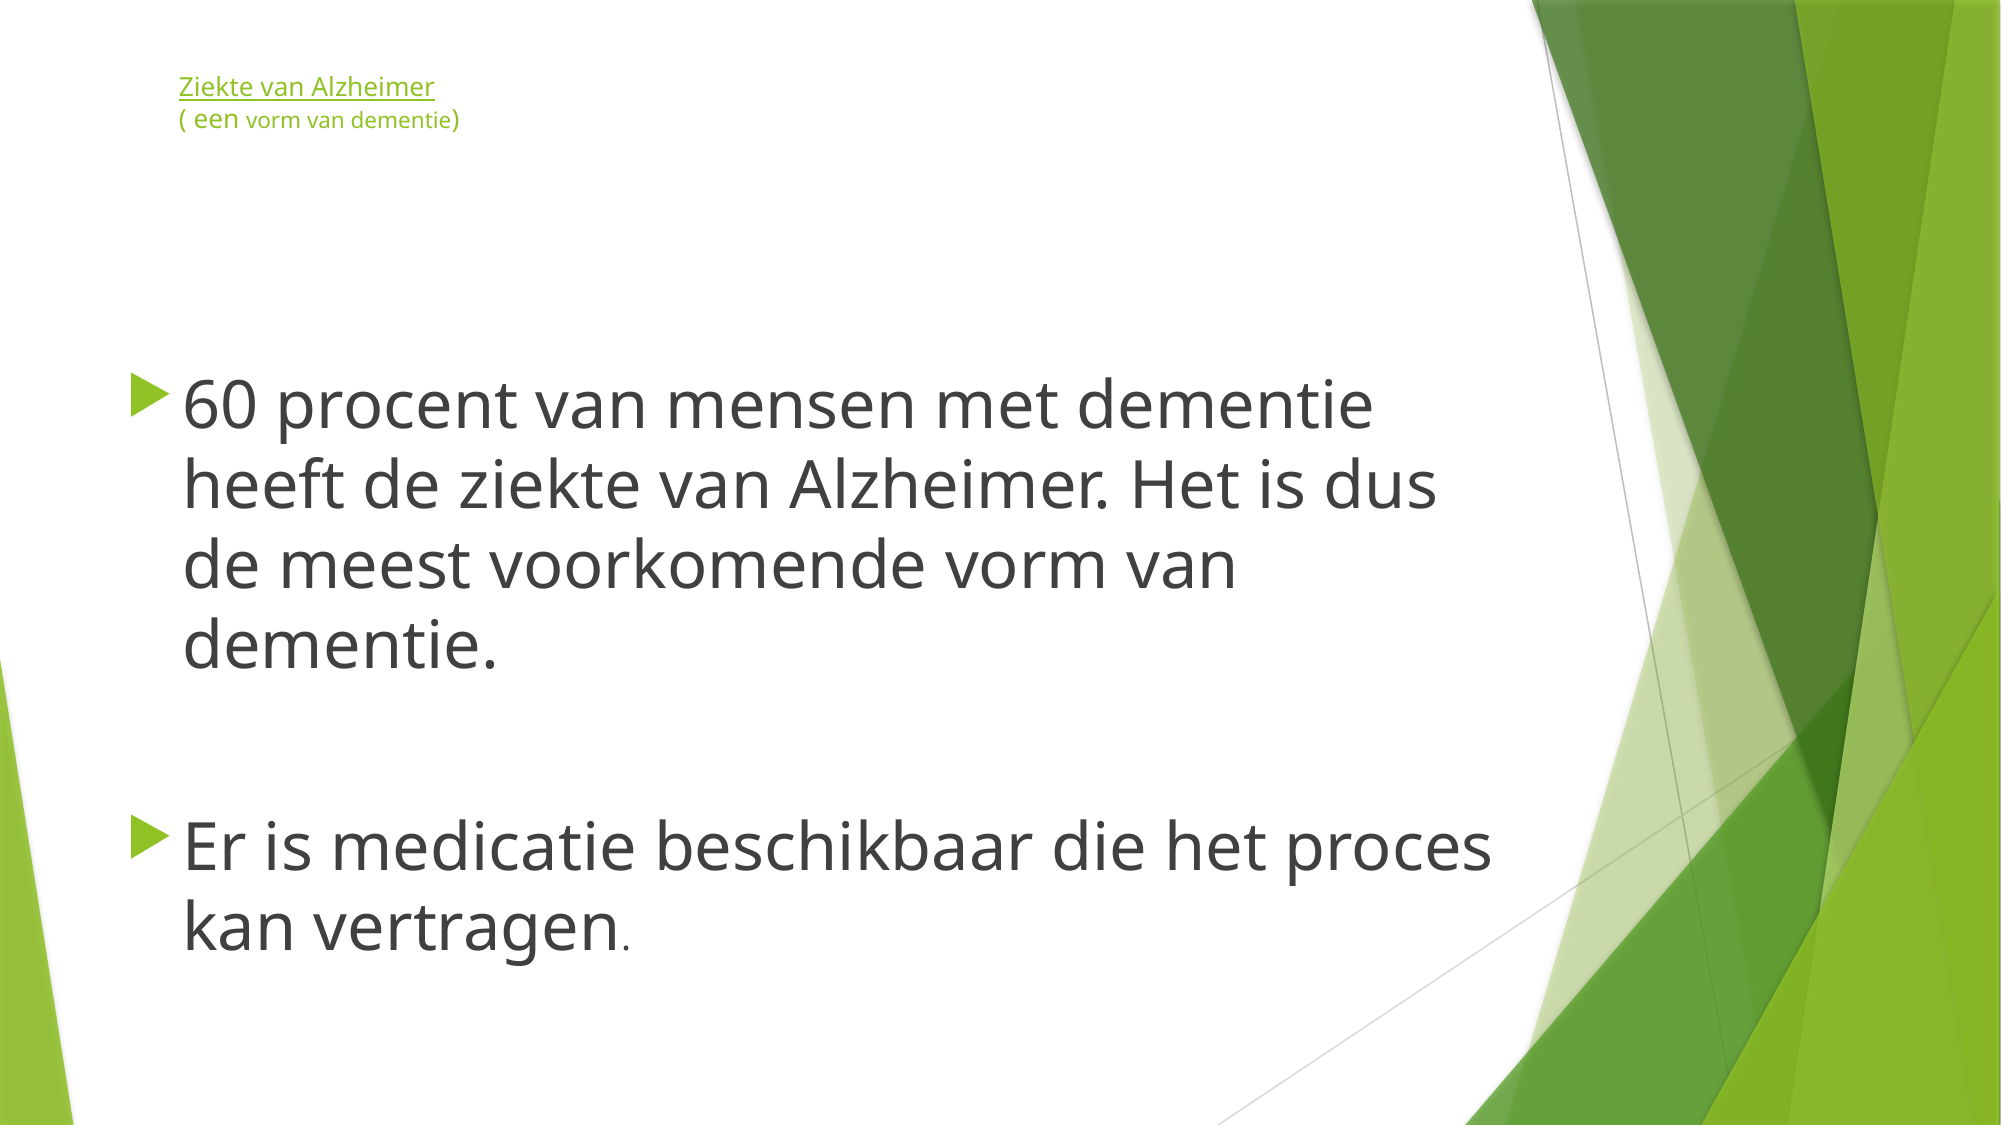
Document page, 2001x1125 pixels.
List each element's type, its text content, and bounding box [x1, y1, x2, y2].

list 60 procent van mensen met dementie heeft de ziekte van Alzheimer. Het is dus de meest voorkomende vorm van dementie. Er is medicatie beschikbaar die het proces kan vertragen. [111, 354, 1522, 992]
title Ziekte van Alzheimer ( een vorm van dementie) [82, 63, 1494, 174]
